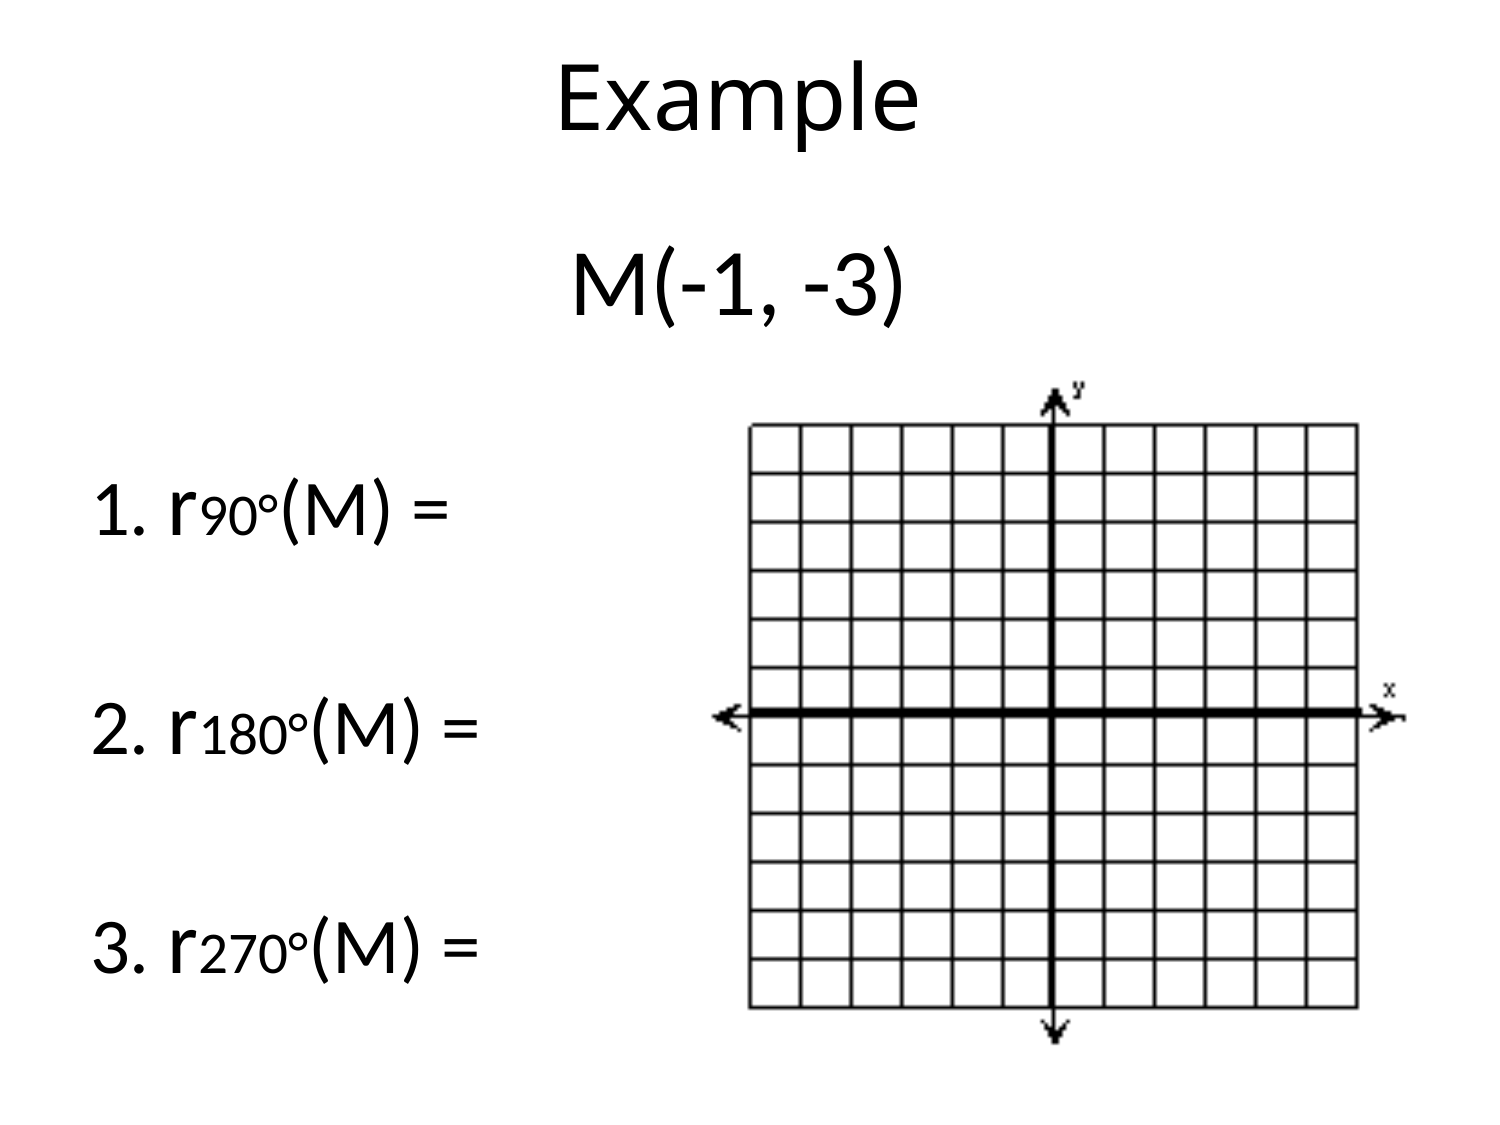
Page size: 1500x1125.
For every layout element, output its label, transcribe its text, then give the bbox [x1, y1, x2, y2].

picture [699, 362, 1426, 1073]
list M(-1, -3) 1. r90°(M) = 2. r180°(M) = 3. r270°(M) = [75, 212, 1425, 1005]
title Example [75, 0, 1425, 188]
